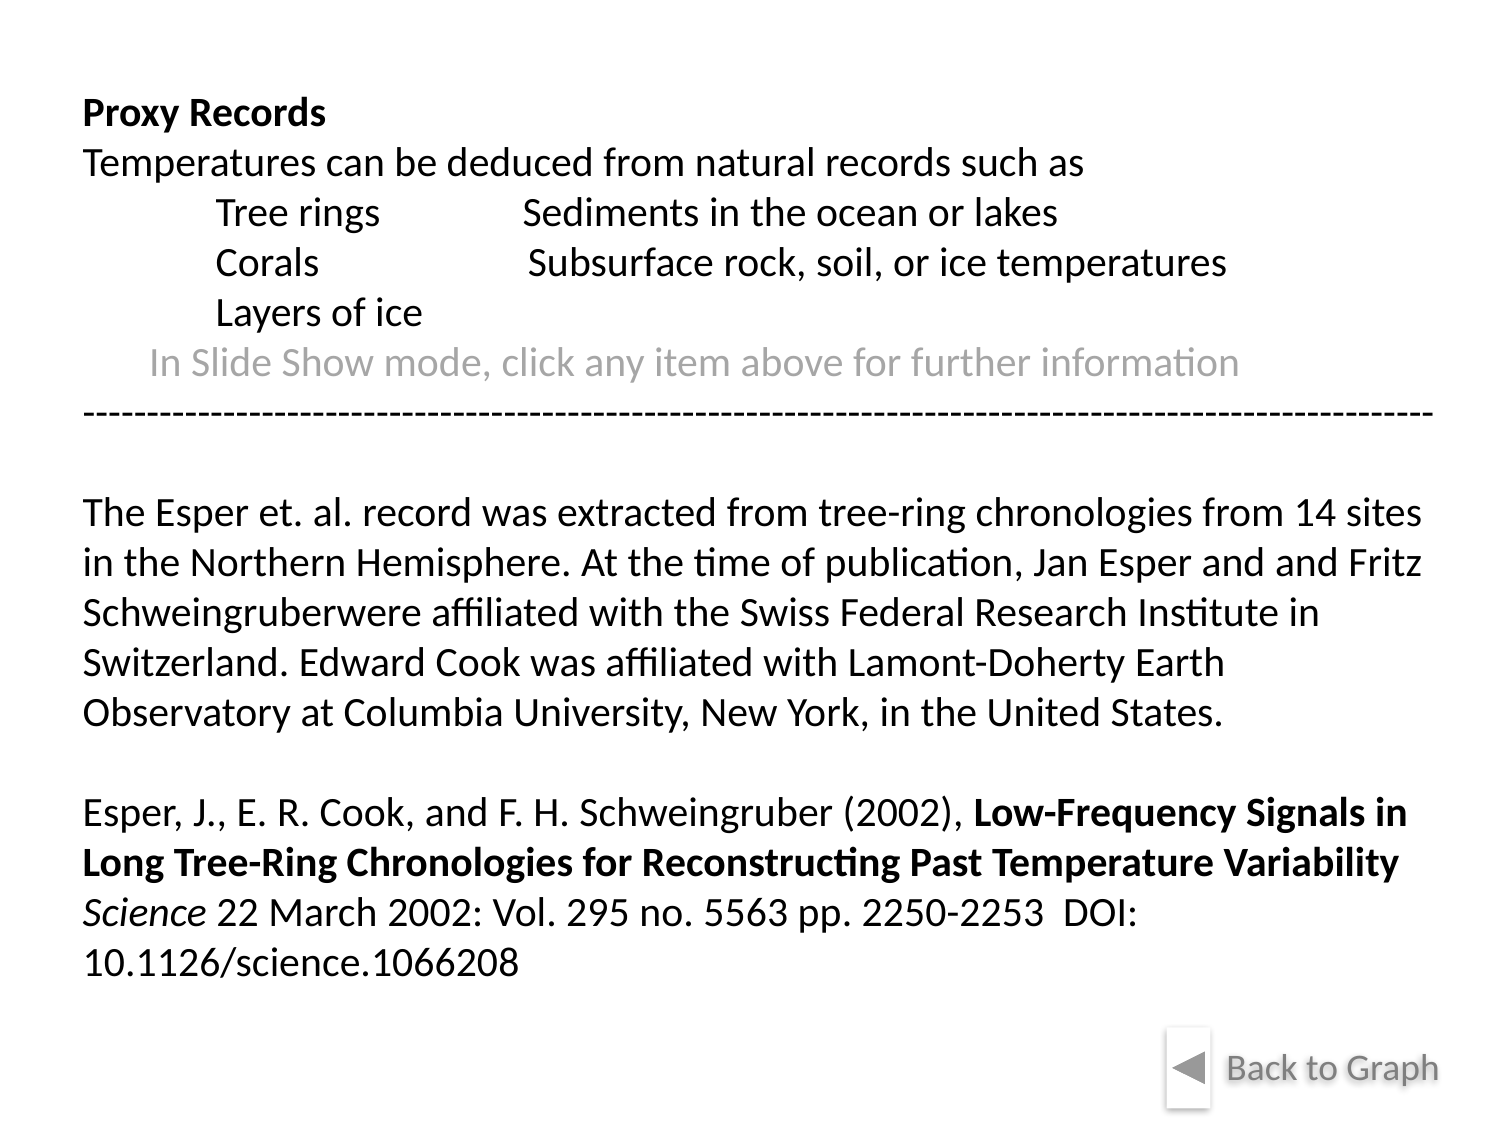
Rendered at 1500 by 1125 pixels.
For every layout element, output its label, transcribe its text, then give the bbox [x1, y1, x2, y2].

text_box [212, 297, 432, 338]
text_box [530, 246, 1228, 287]
text_box Proxy Records Temperatures can be deduced from natural records such as Tree rings Sediments in the ocean or lakes Corals Subsurface rock, soil, or ice temperatures Layers of ice In Slide Show mode, click any item above for further information ---------------------------------------------------------------------------------------------------------- The Esper et. al. record was extracted from tree-ring chronologies from 14 sites in the Northern Hemisphere. At the time of publication, Jan Esper and and Fritz Schweingruberwere affiliated with the Swiss Federal Research Institute in Switzerland. Edward Cook was affiliated with Lamont-Doherty Earth Observatory at Columbia University, New York, in the United States. Esper, J., E. R. Cook, and F. H. Schweingruber (2002), Low-Frequency Signals in Long Tree-Ring Chronologies for Reconstructing Past Temperature Variability Science 22 March 2002: Vol. 295 no. 5563 pp. 2250-2253 DOI: 10.1126/science.1066208 [67, 77, 1453, 1093]
text_box [212, 195, 382, 236]
text_box [1166, 1027, 1211, 1109]
text_box [506, 195, 1063, 236]
text_box [212, 245, 330, 286]
text_box Back to Graph [1166, 1006, 1500, 1125]
